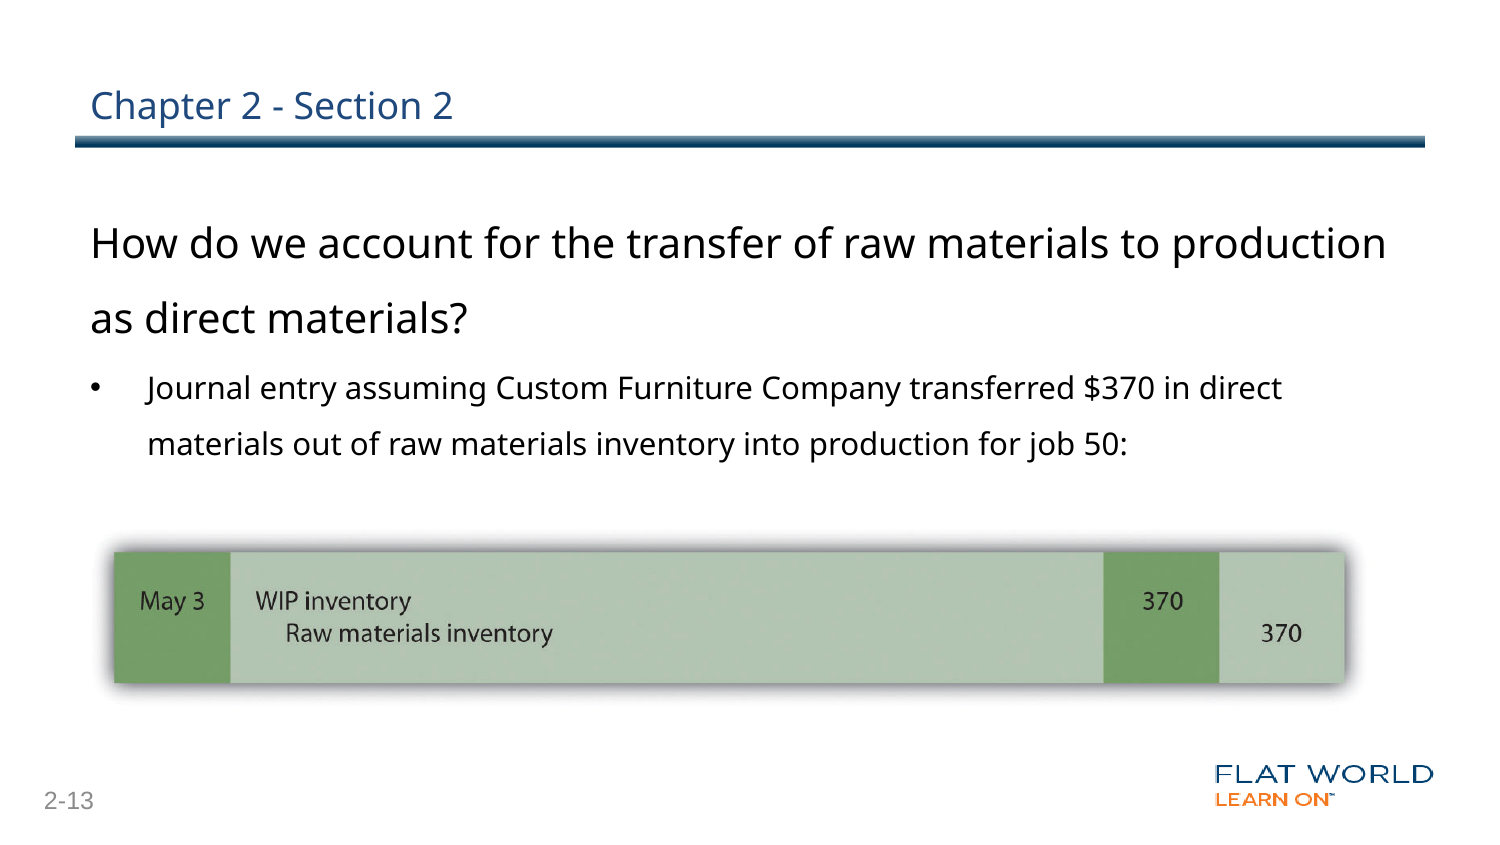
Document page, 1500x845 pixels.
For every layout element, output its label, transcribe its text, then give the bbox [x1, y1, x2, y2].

list How do we account for the transfer of raw materials to production as direct materials? Journal entry assuming Custom Furniture Company transferred $370 in direct materials out of raw materials inventory into production for job 50: [74, 184, 1426, 436]
title Chapter 2 - Section 2 [74, 33, 1426, 175]
picture [0, 0, 1500, 845]
